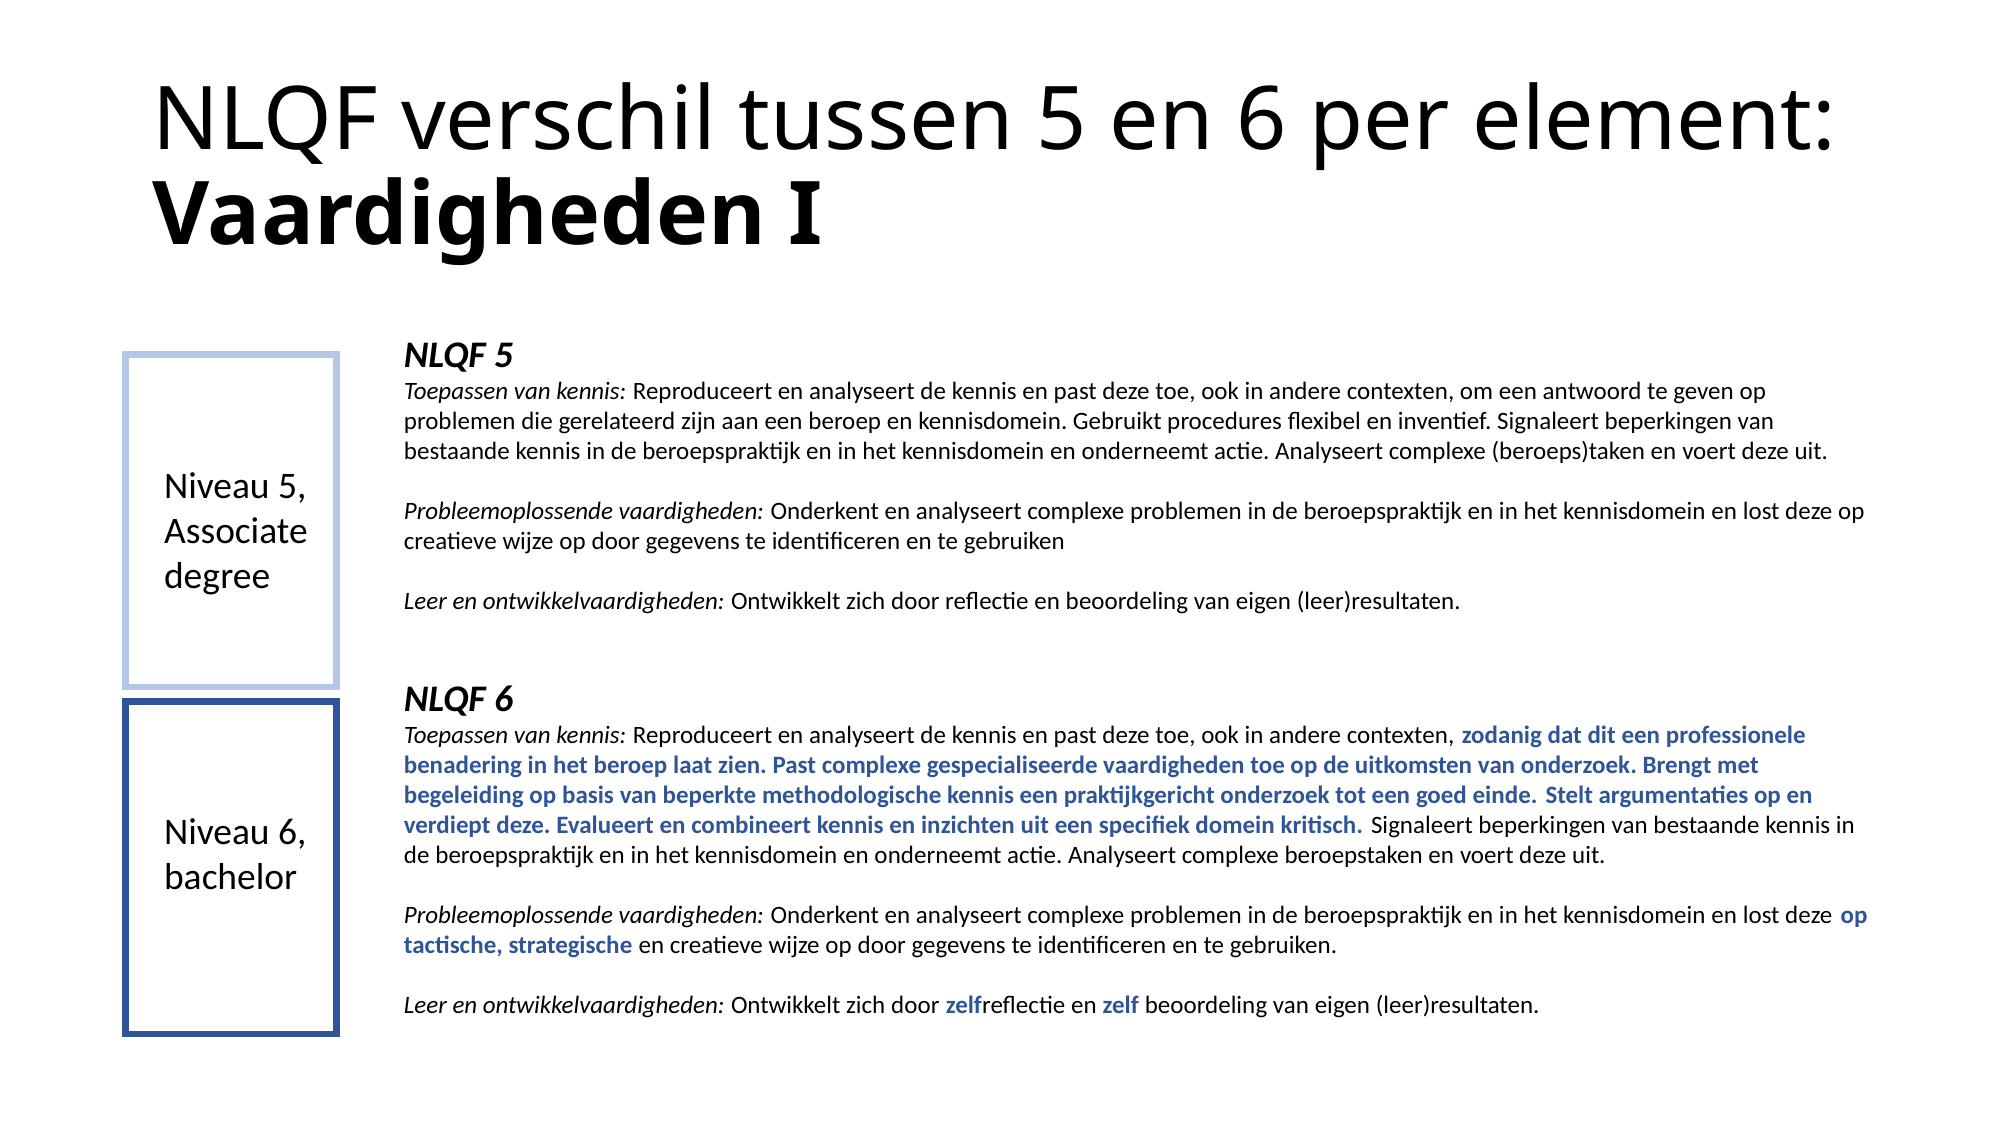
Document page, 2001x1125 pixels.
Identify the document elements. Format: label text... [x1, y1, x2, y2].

text_box Niveau 6, bachelor [149, 799, 337, 905]
text_box Niveau 5, Associate degree [149, 453, 389, 604]
title NLQF verschil tussen 5 en 6 per element: Vaardigheden I [137, 59, 1863, 278]
text_box NLQF 5 Toepassen van kennis: Reproduceert en analyseert de kennis en past deze toe, ook in andere contexten, om een antwoord te geven op problemen die gerelateerd zijn aan een beroep en kennisdomein. Gebruikt procedures flexibel en inventief. Signaleert beperkingen van bestaande kennis in de beroepspraktijk en in het kennisdomein en onderneemt actie. Analyseert complexe (beroeps)taken en voert deze uit. Probleemoplossende vaardigheden: Onderkent en analyseert complexe problemen in de beroepspraktijk en in het kennisdomein en lost deze op creatieve wijze op door gegevens te identificeren en te gebruiken Leer en ontwikkelvaardigheden: Ontwikkelt zich door reflectie en beoordeling van eigen (leer)resultaten. NLQF 6 Toepassen van kennis: Reproduceert en analyseert de kennis en past deze toe, ook in andere contexten, zodanig dat dit een professionele benadering in het beroep laat zien. Past complexe gespecialiseerde vaardigheden toe op de uitkomsten van onderzoek. Brengt met begeleiding op basis van beperkte methodologische kennis een praktijkgericht onderzoek tot een goed einde. Stelt argumentaties op en verdiept deze. Evalueert en combineert kennis en inzichten uit een specifiek domein kritisch. Signaleert beperkingen van bestaande kennis in de beroepspraktijk en in het kennisdomein en onderneemt actie. Analyseert complexe beroepstaken en voert deze uit. Probleemoplossende vaardigheden: Onderkent en analyseert complexe problemen in de beroepspraktijk en in het kennisdomein en lost deze op tactische, strategische en creatieve wijze op door gegevens te identificeren en te gebruiken. Leer en ontwikkelvaardigheden: Ontwikkelt zich door zelfreflectie en zelf beoordeling van eigen (leer)resultaten. [389, 322, 1889, 1096]
text_box [124, 700, 337, 1035]
text_box [124, 354, 337, 688]
